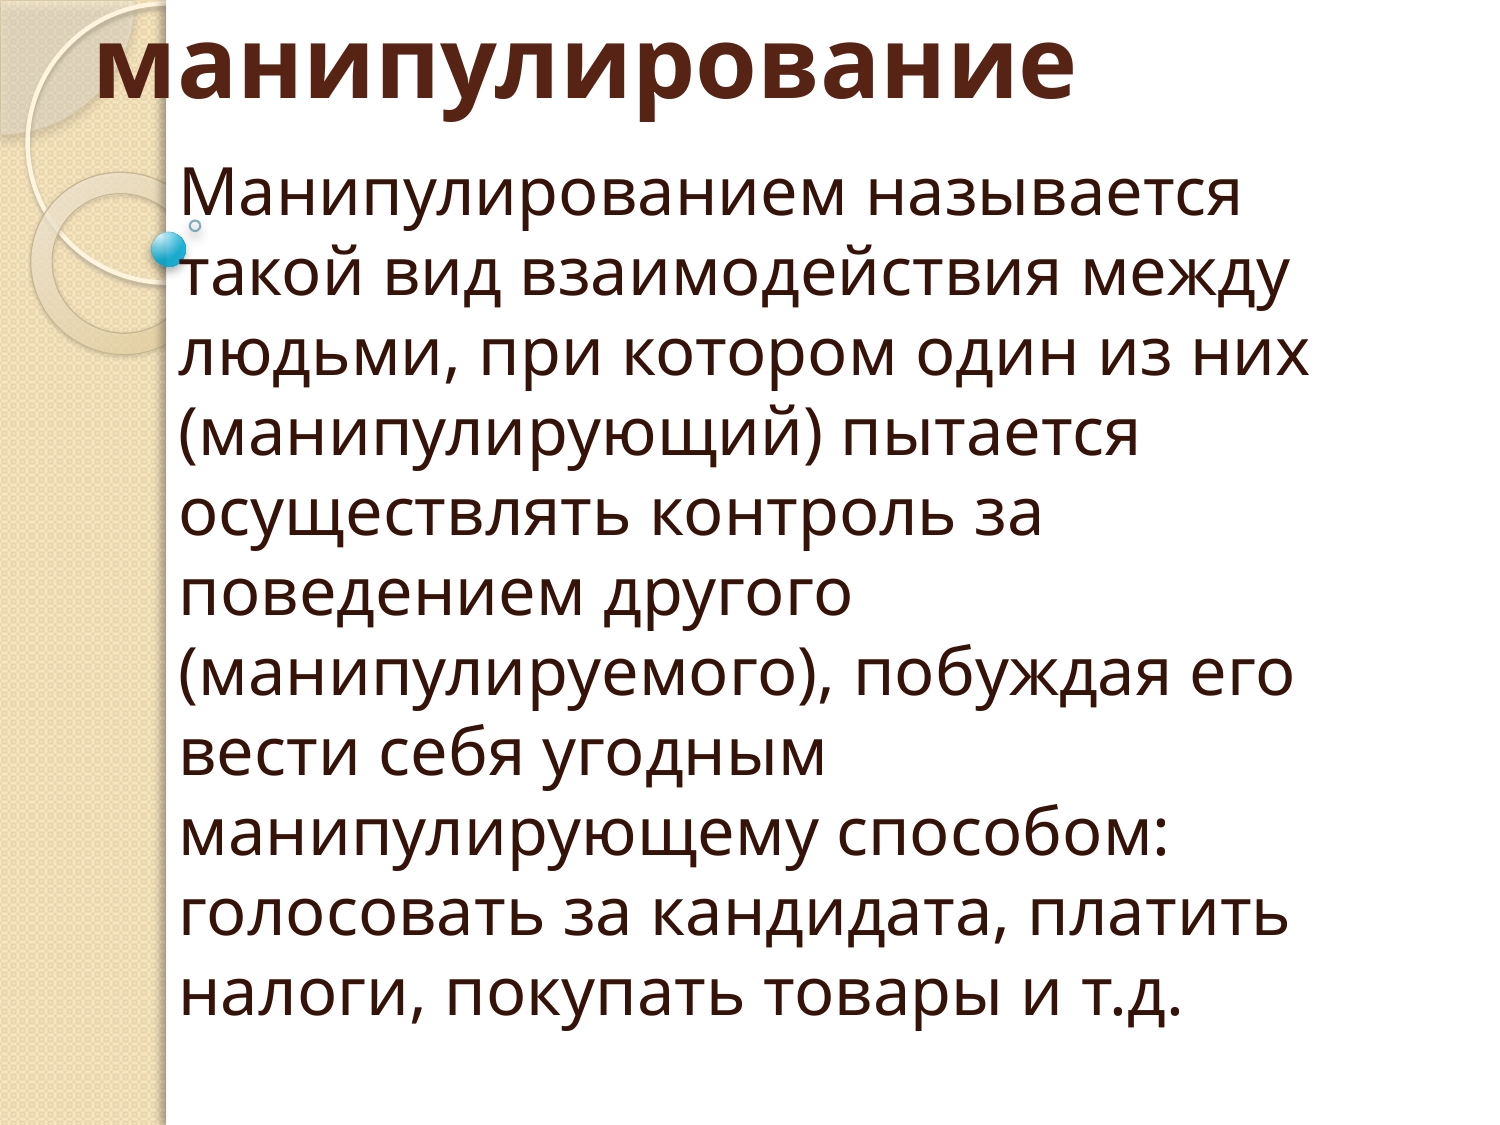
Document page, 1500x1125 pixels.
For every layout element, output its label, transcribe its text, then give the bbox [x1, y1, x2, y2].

subtitle Манипулированием называется такой вид взаимодействия между людьми, при котором один из них (манипулирующий) пытается осуществлять контроль за поведением другого (манипулируемого), побуждая его вести себя угодным манипулирующему способом: голосовать за кандидата, платить налоги, покупать товары и т.д. [159, 149, 1450, 1059]
title Языковое манипулирование [0, 0, 1500, 126]
